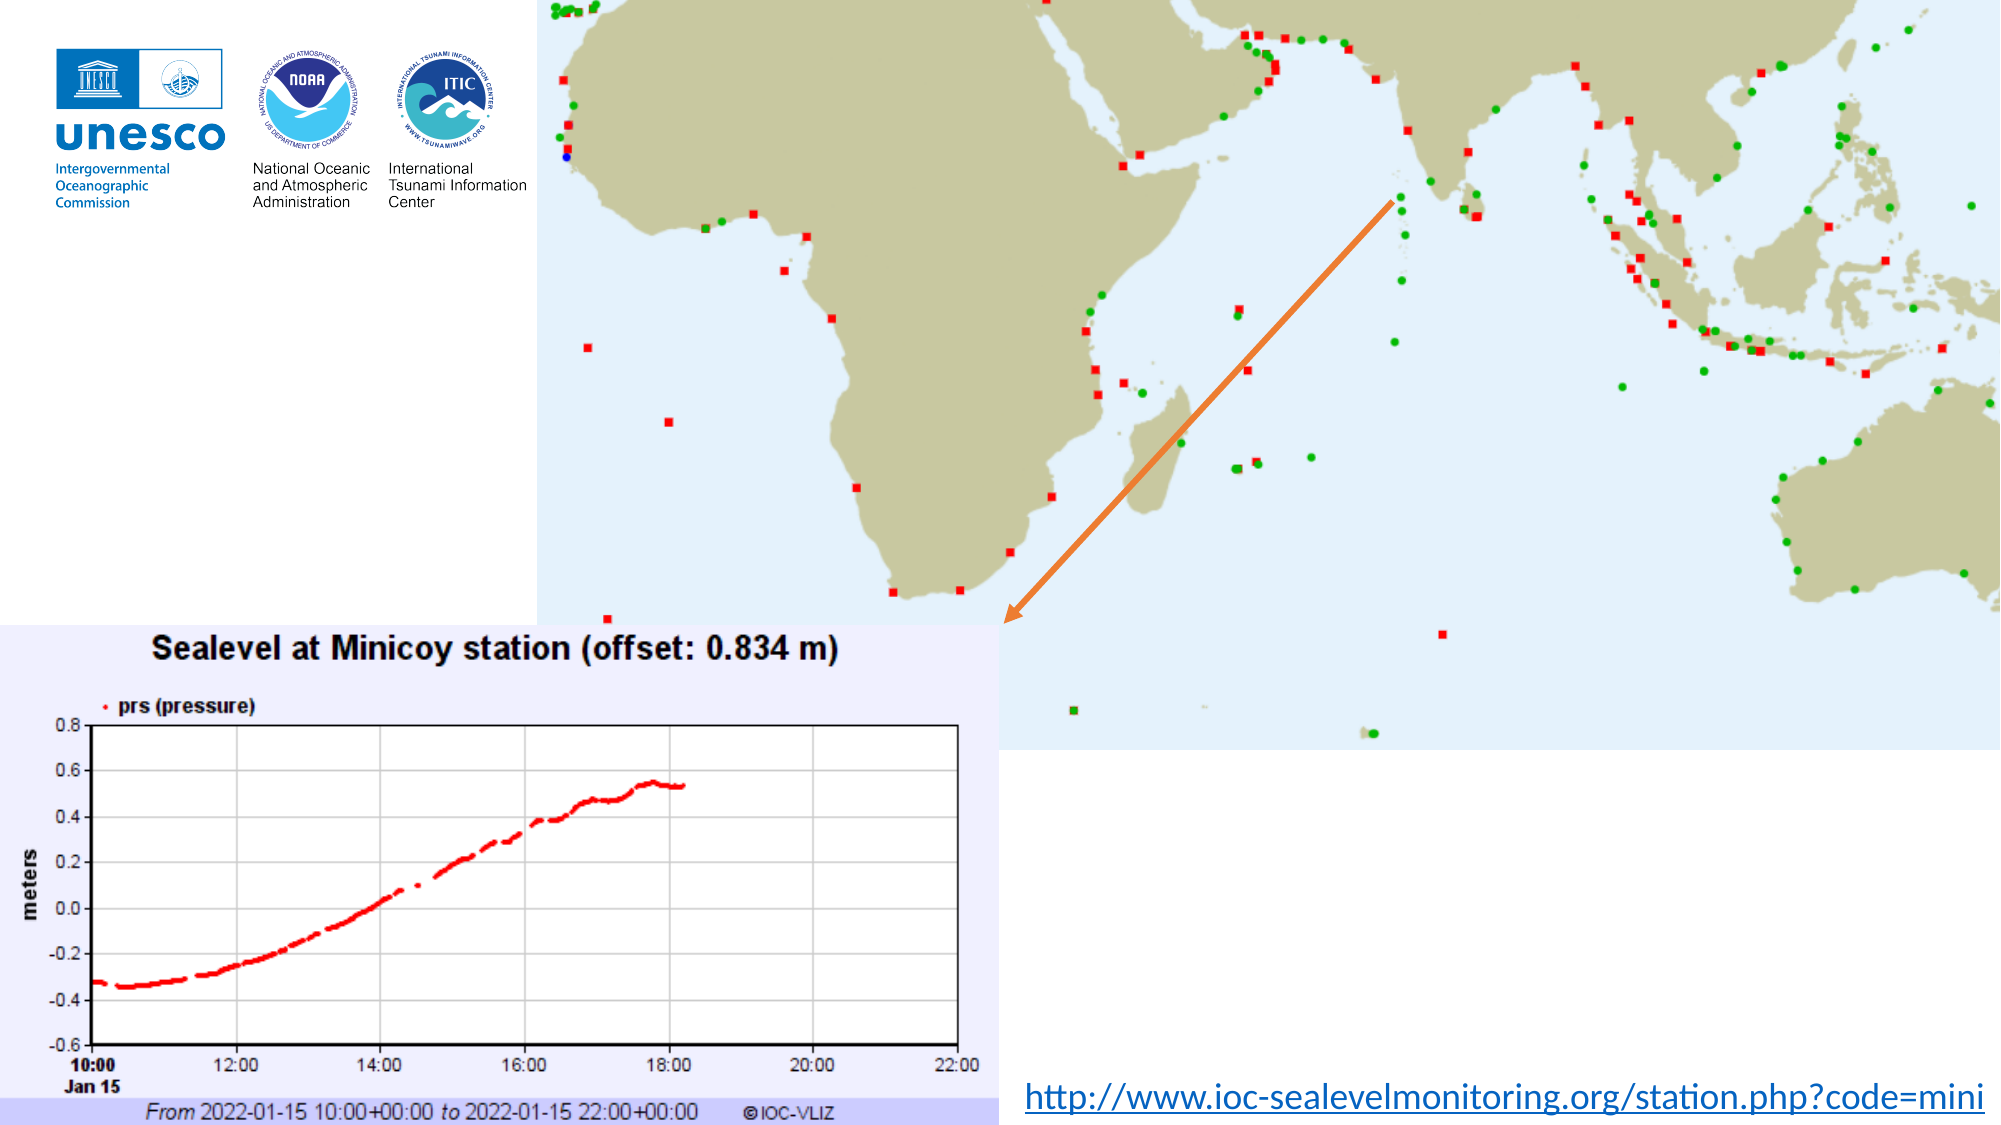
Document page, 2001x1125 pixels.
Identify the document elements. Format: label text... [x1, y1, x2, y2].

text_box http://www.ioc-sealevelmonitoring.org/station.php?code=mini [999, 1064, 2000, 1125]
picture [0, 0, 2000, 1125]
picture [43, 35, 527, 221]
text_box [1003, 201, 1393, 624]
